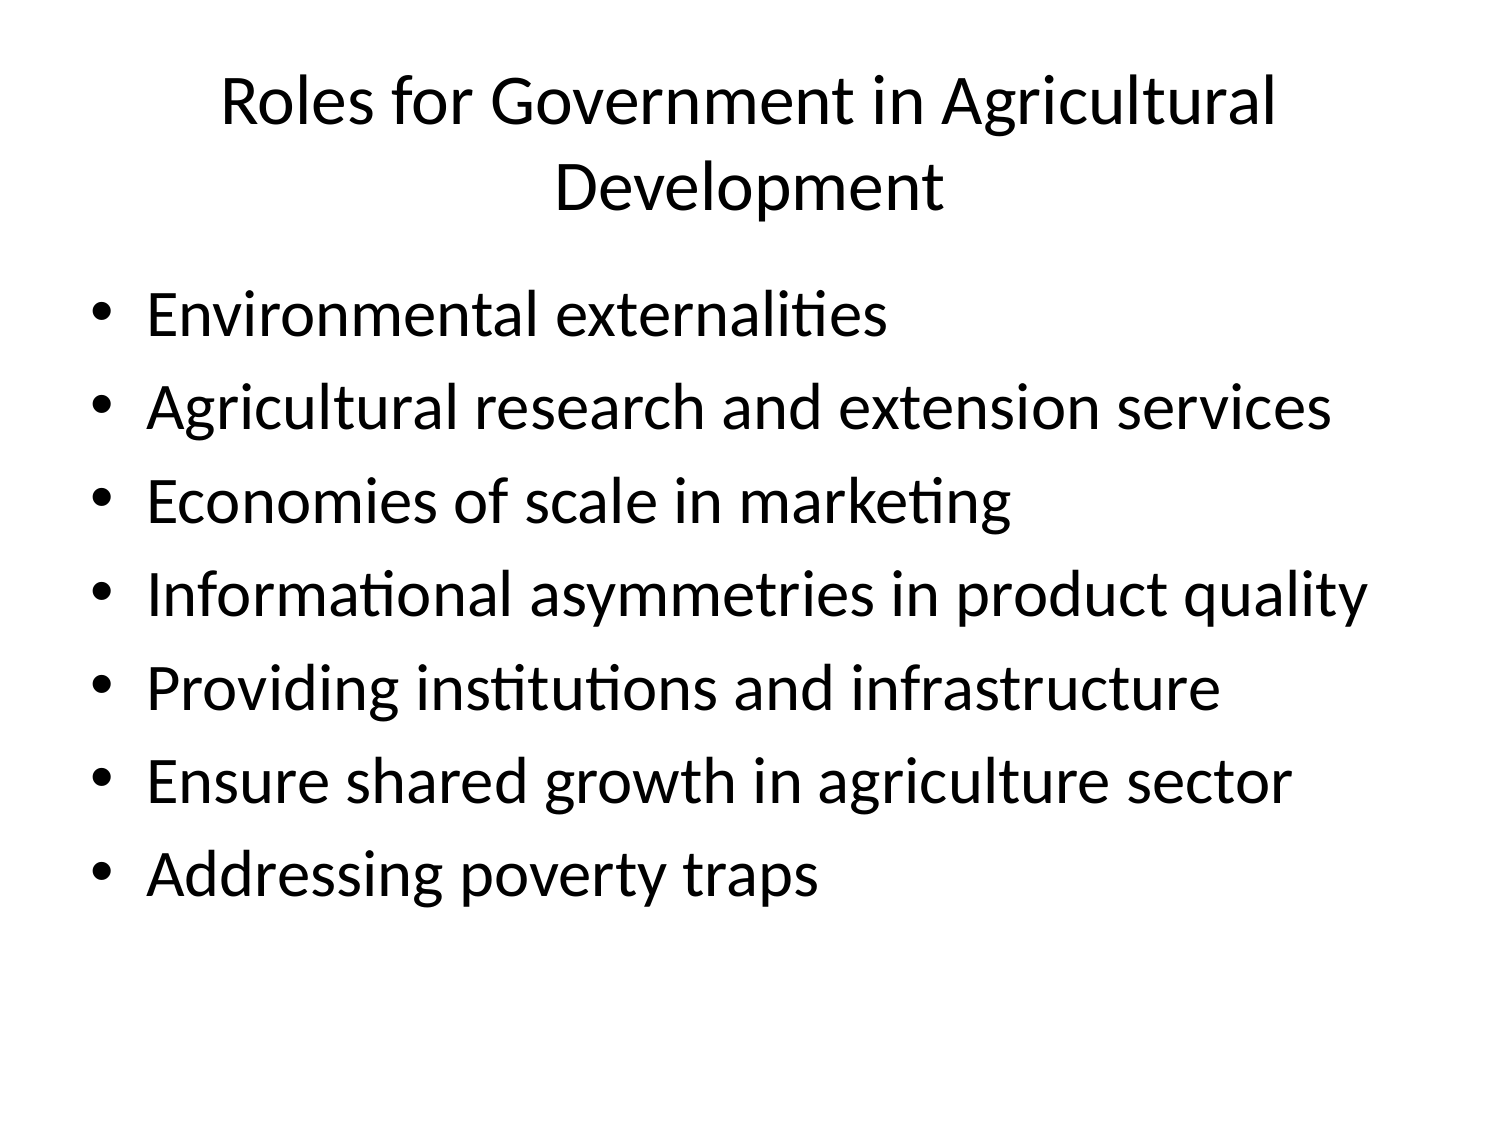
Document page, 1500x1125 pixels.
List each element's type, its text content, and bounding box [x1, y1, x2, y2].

title Roles for Government in Agricultural Development [75, 45, 1425, 233]
list Environmental externalities Agricultural research and extension services Economies of scale in marketing Informational asymmetries in product quality Providing institutions and infrastructure Ensure shared growth in agriculture sector Addressing poverty traps [75, 262, 1425, 1005]
